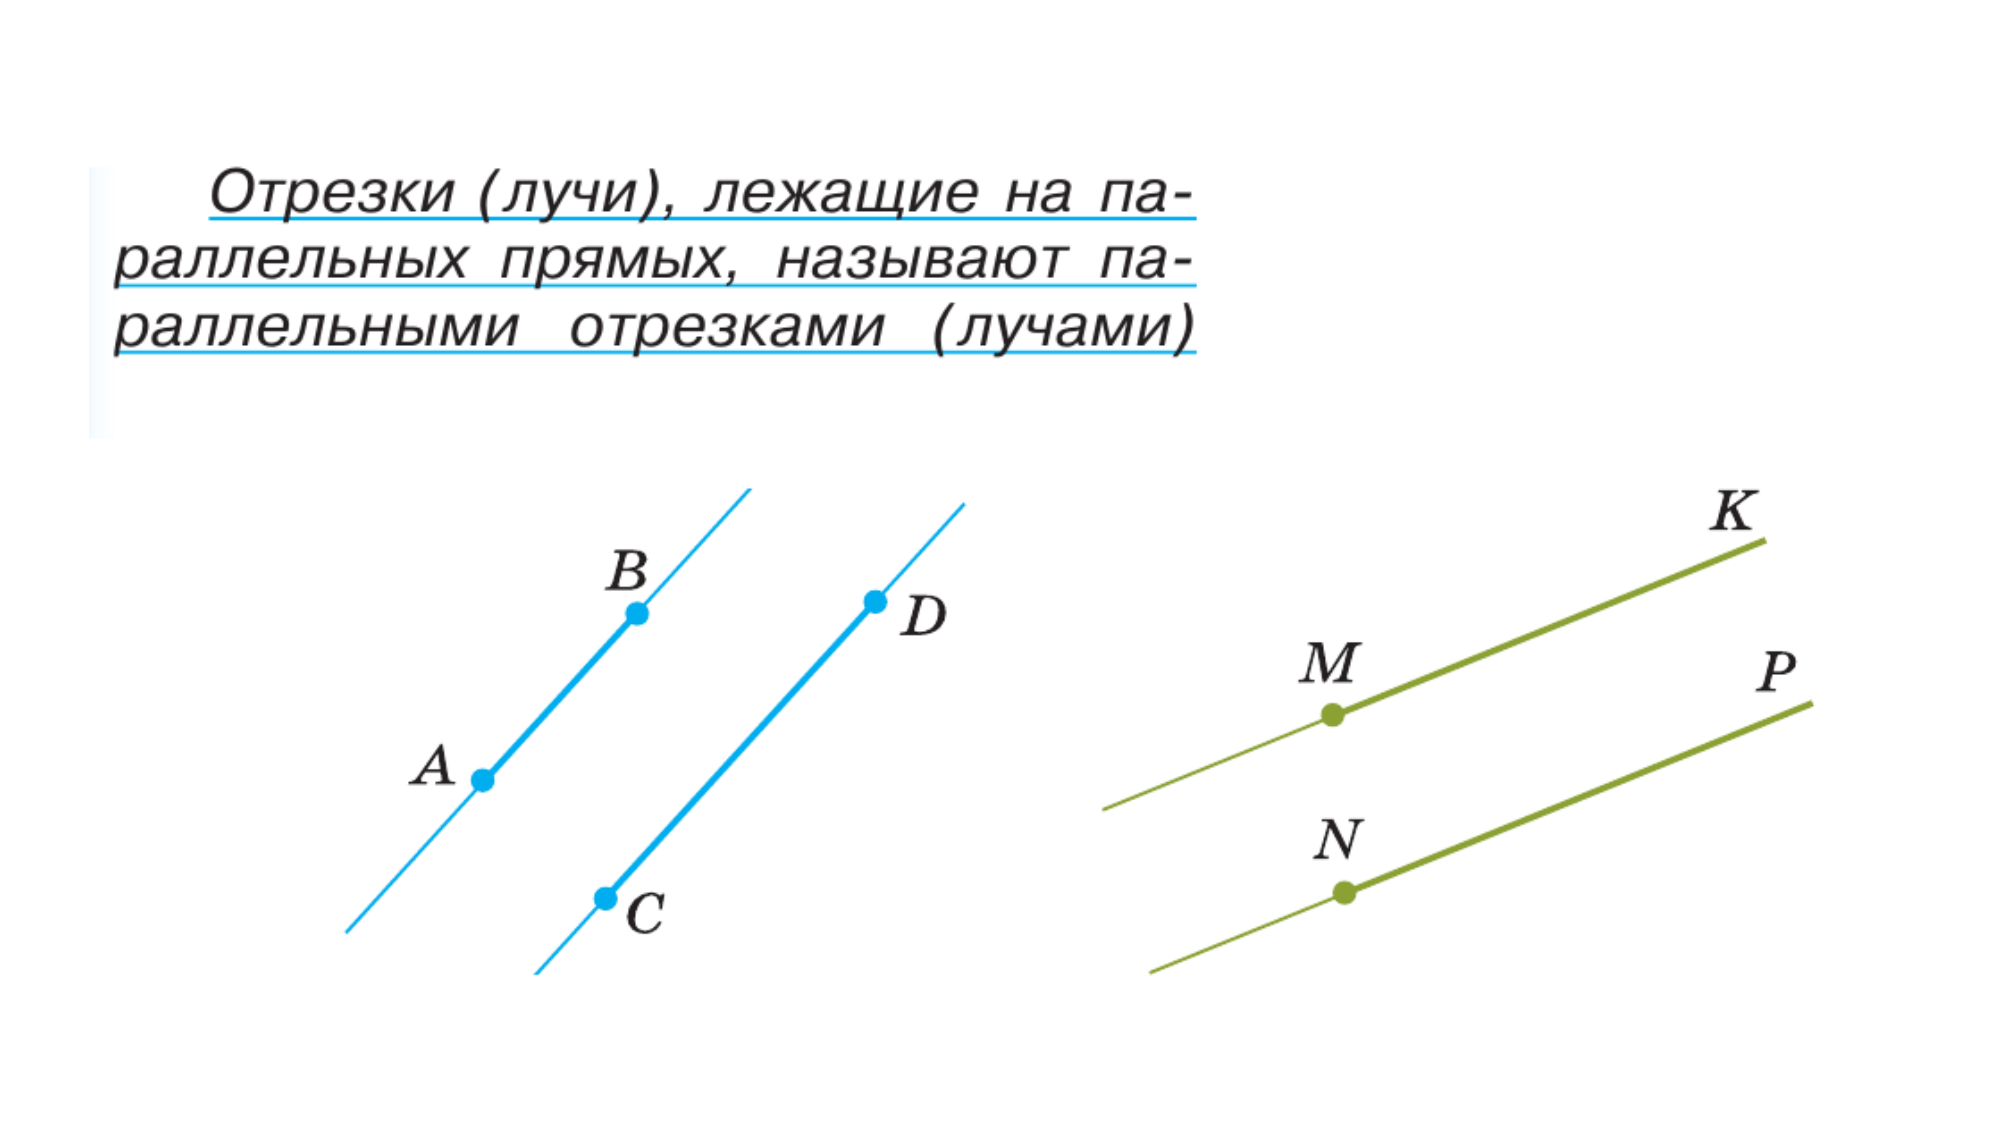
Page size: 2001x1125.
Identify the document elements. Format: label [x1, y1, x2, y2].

text_box [89, 151, 1974, 986]
